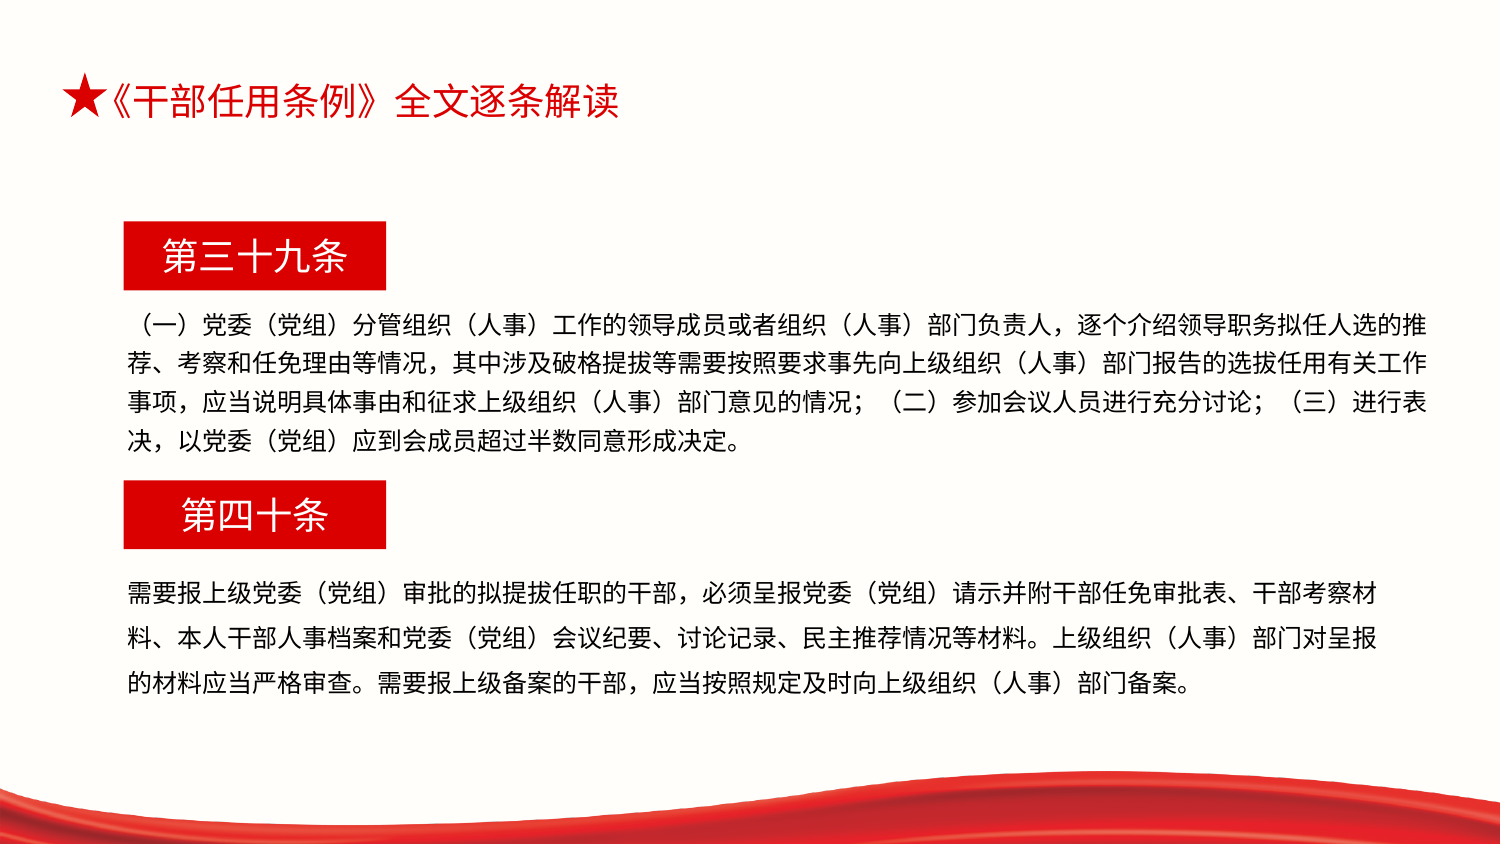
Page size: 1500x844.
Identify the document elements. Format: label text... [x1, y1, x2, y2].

text_box （一）党委（党组）分管组织（人事）工作的领导成员或者组织（人事）部门负责人，逐个介绍领导职务拟任人选的推荐、考察和任免理由等情况，其中涉及破格提拔等需要按照要求事先向上级组织（人事）部门报告的选拔任用有关工作事项，应当说明具体事由和征求上级组织（人事）部门意见的情况；（二）参加会议人员进行充分讨论；（三）进行表决，以党委（党组）应到会成员超过半数同意形成决定。 [112, 292, 1448, 464]
text_box 第三十九条 [123, 221, 387, 291]
text_box 第四十条 [123, 480, 387, 550]
text_box 需要报上级党委（党组）审批的拟提拔任职的干部，必须呈报党委（党组）请示并附干部任免审批表、干部考察材料、本人干部人事档案和党委（党组）会议纪要、讨论记录、民主推荐情况等材料。上级组织（人事）部门对呈报的材料应当严格审查。需要报上级备案的干部，应当按照规定及时向上级组织（人事）部门备案。 [112, 555, 1413, 705]
picture [0, 771, 1500, 844]
